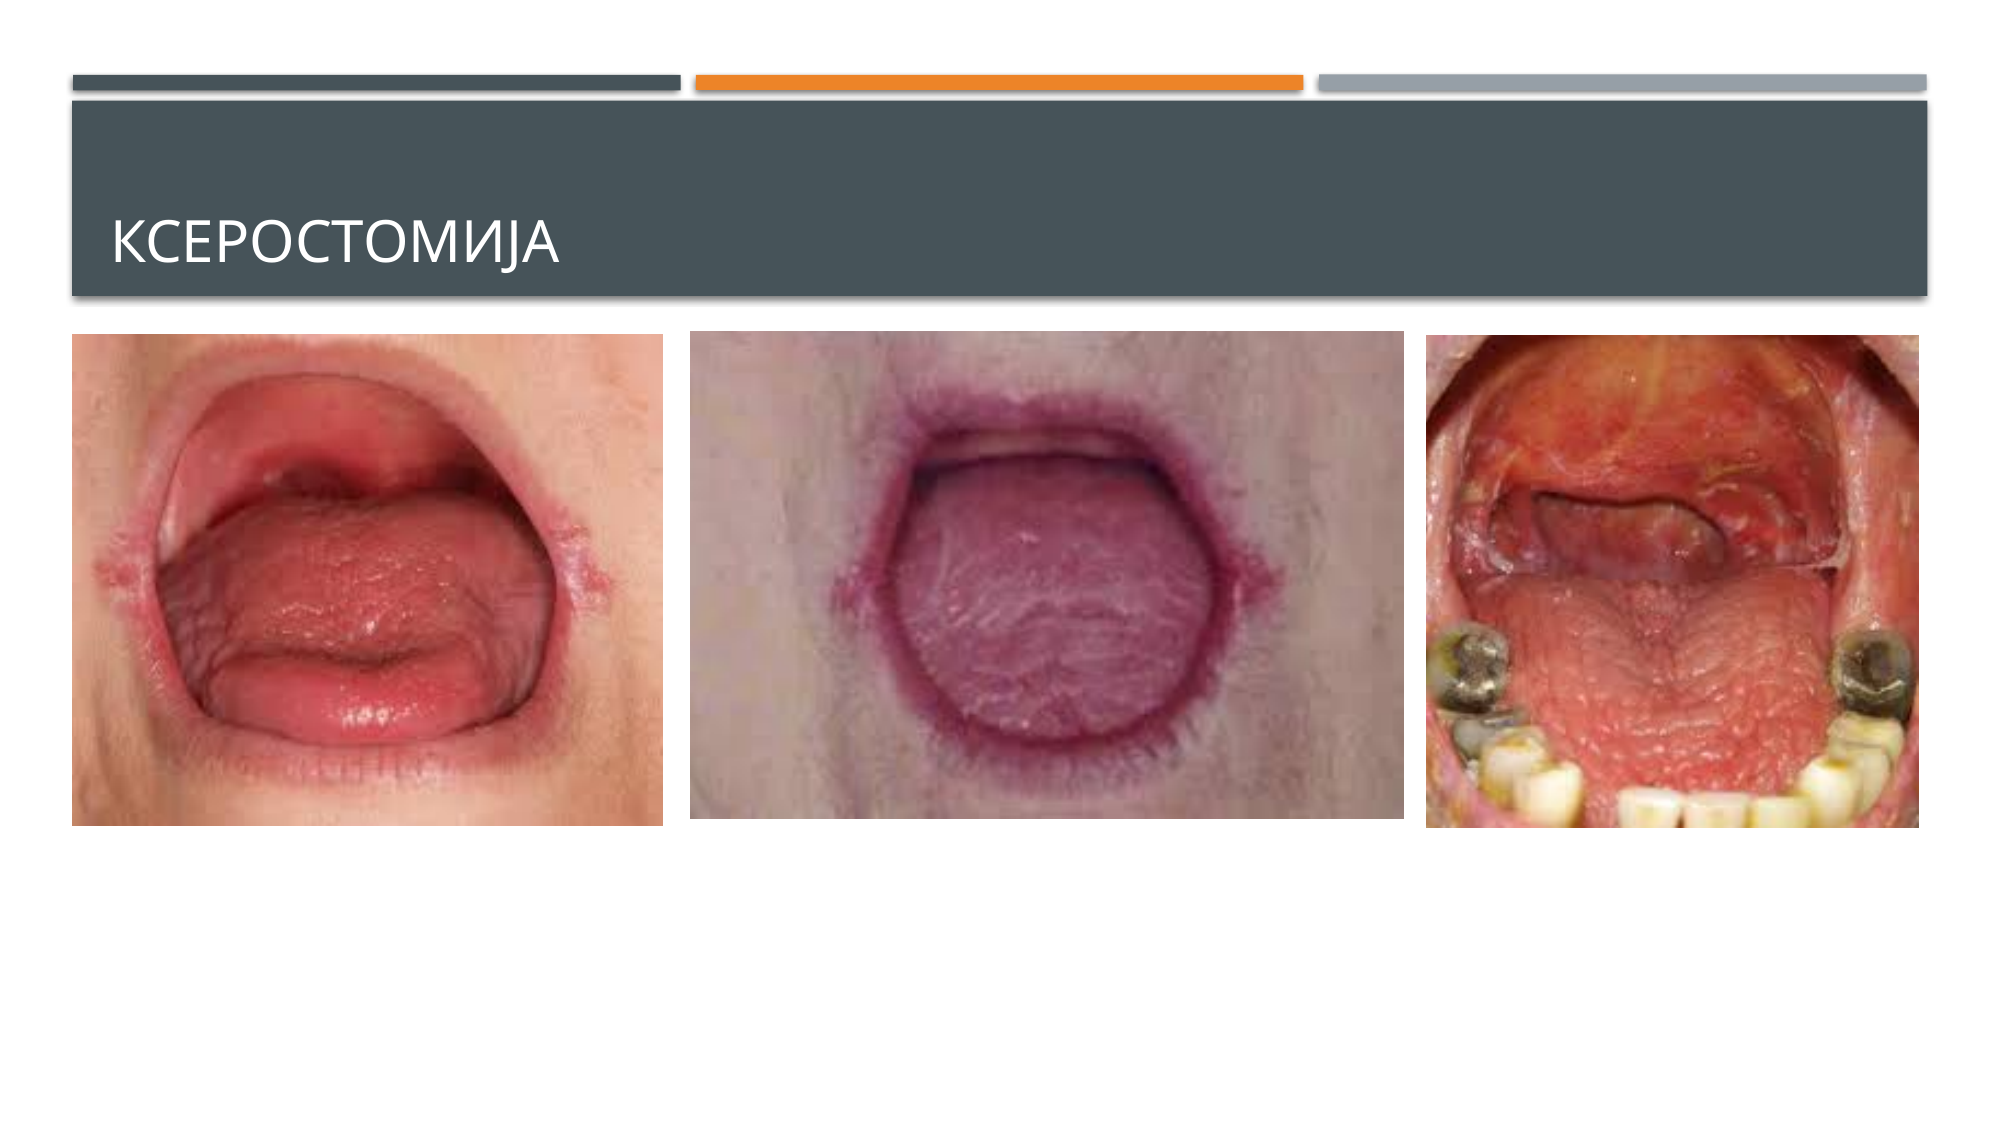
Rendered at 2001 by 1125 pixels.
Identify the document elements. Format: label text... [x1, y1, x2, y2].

picture [1425, 334, 1919, 828]
title ксеростомија [95, 115, 1905, 282]
picture [689, 331, 1405, 819]
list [72, 333, 663, 826]
